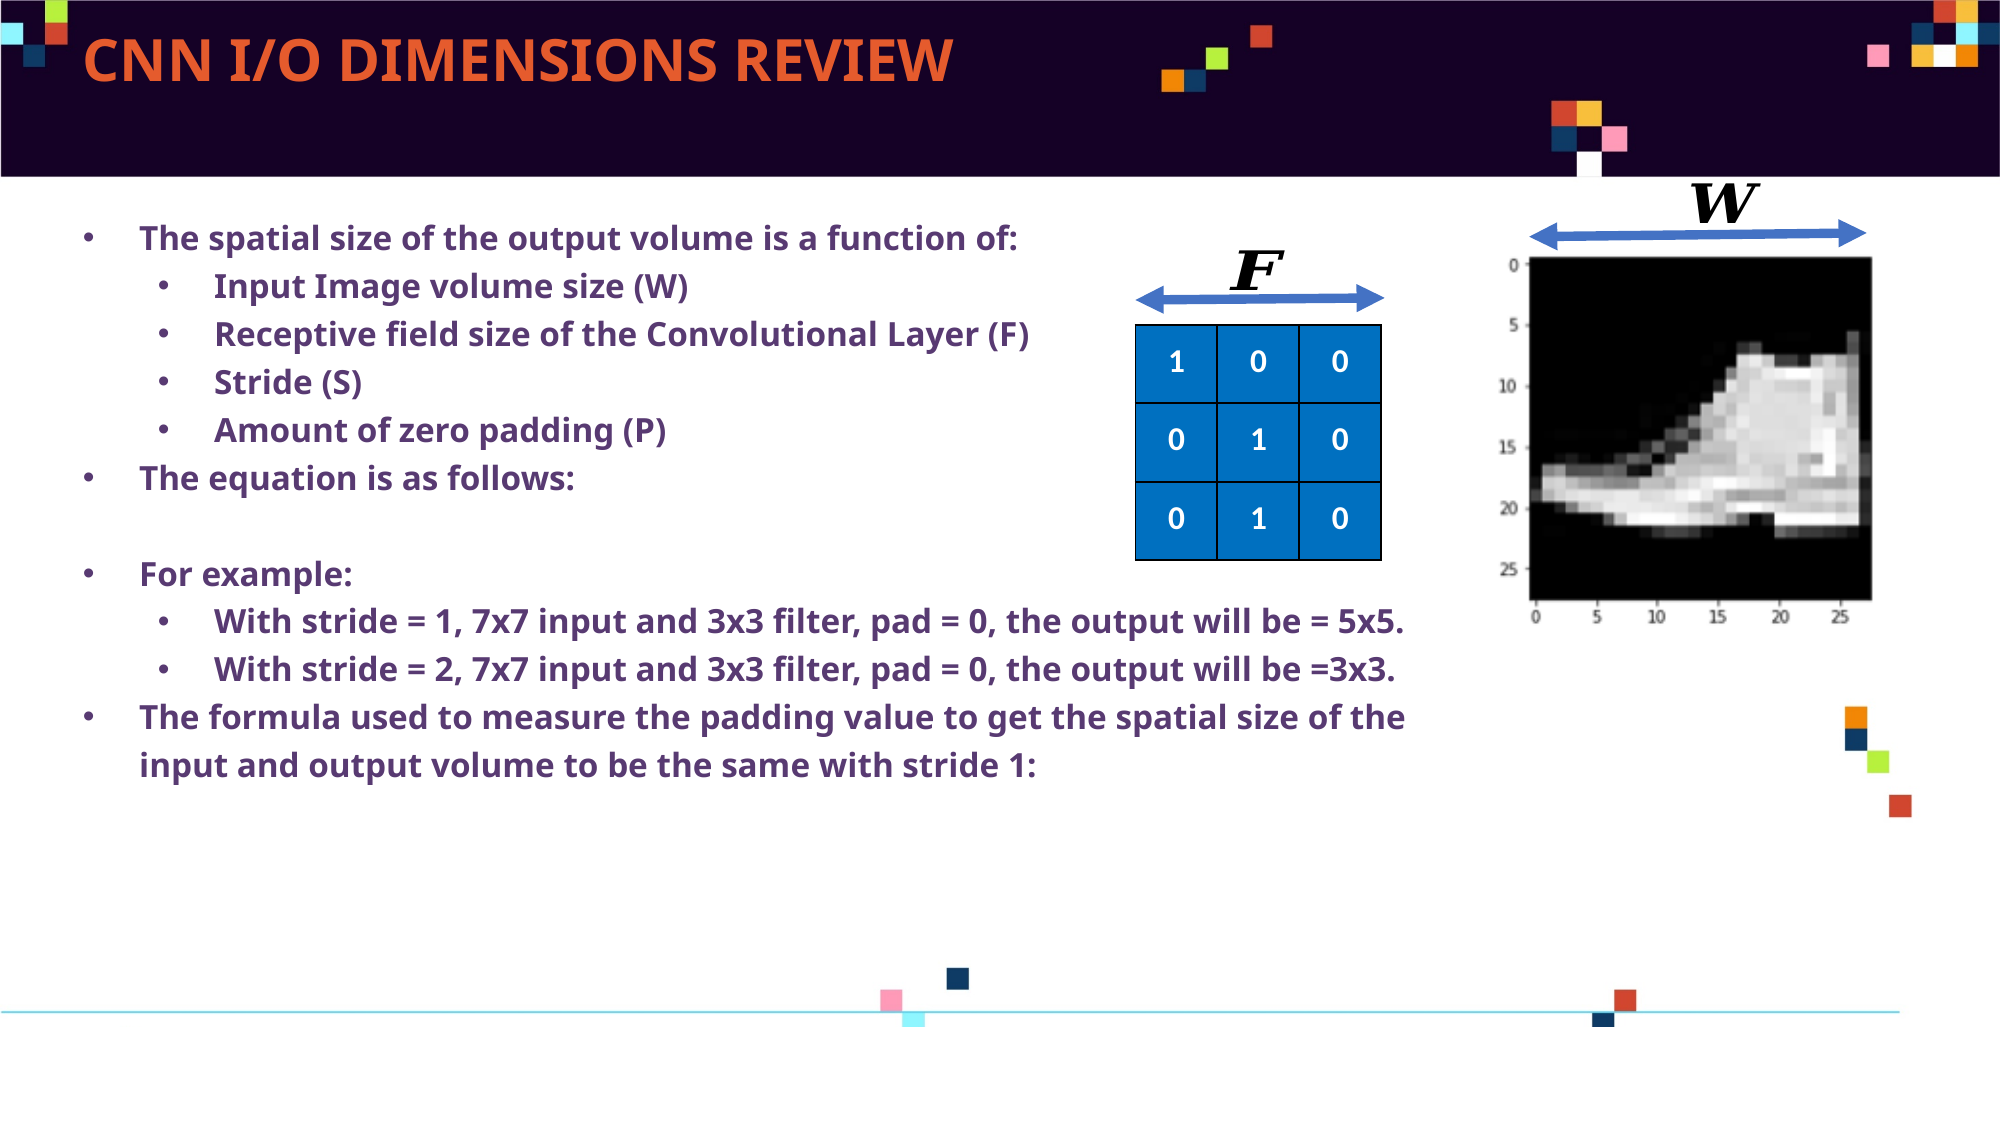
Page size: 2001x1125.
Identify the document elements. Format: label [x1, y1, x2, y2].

text_box [1529, 232, 1867, 237]
picture [0, 0, 2000, 1027]
